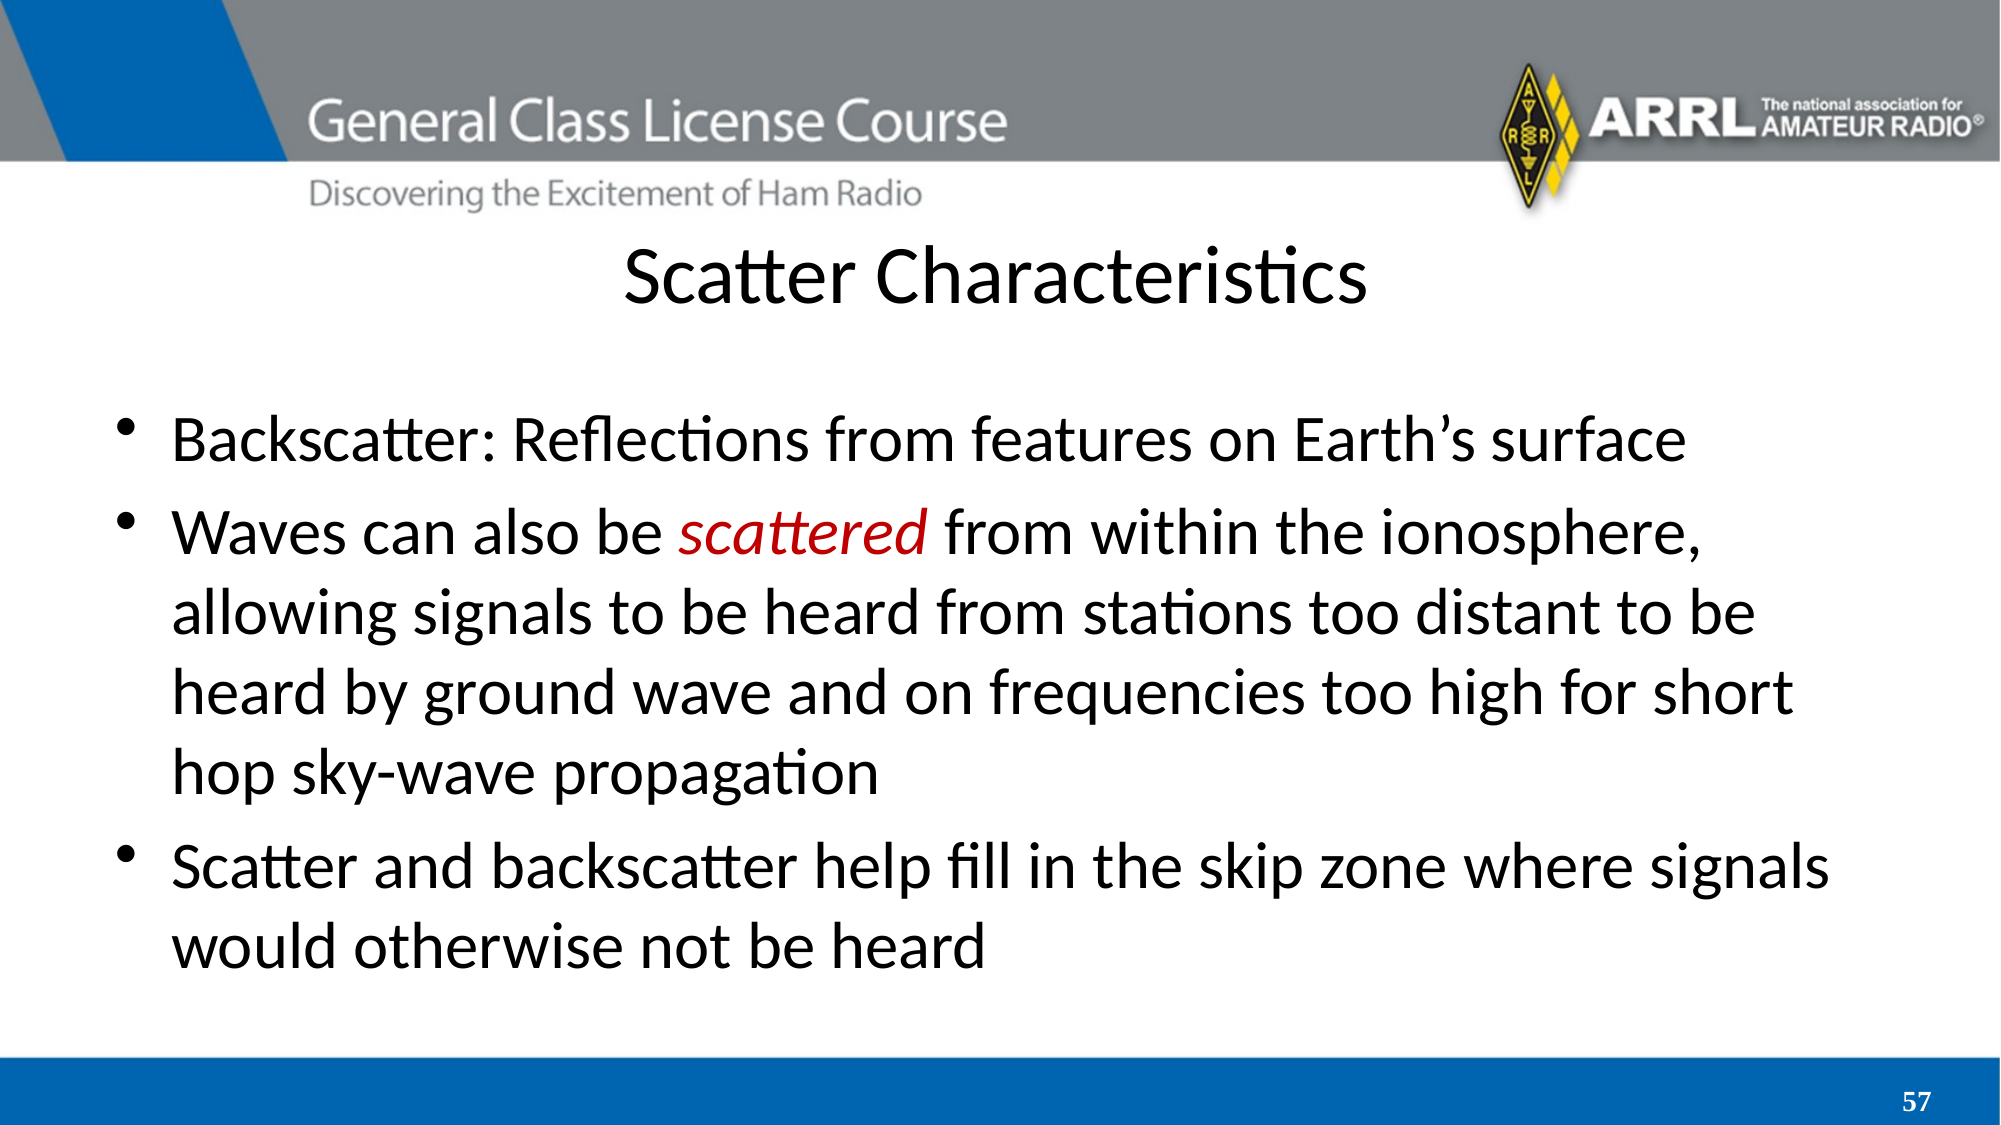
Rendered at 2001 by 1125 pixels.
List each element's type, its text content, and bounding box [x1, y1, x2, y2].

picture [0, 0, 2001, 1125]
title Scatter Characteristics [96, 212, 1897, 356]
list Backscatter: Reflections from features on Earth’s surface Waves can also be scattered from within the ionosphere, allowing signals to be heard from stations too distant to be heard by ground wave and on frequencies too high for short hop sky-wave propagation Scatter and backscatter help fill in the skip zone where signals would otherwise not be heard [99, 387, 1900, 1075]
